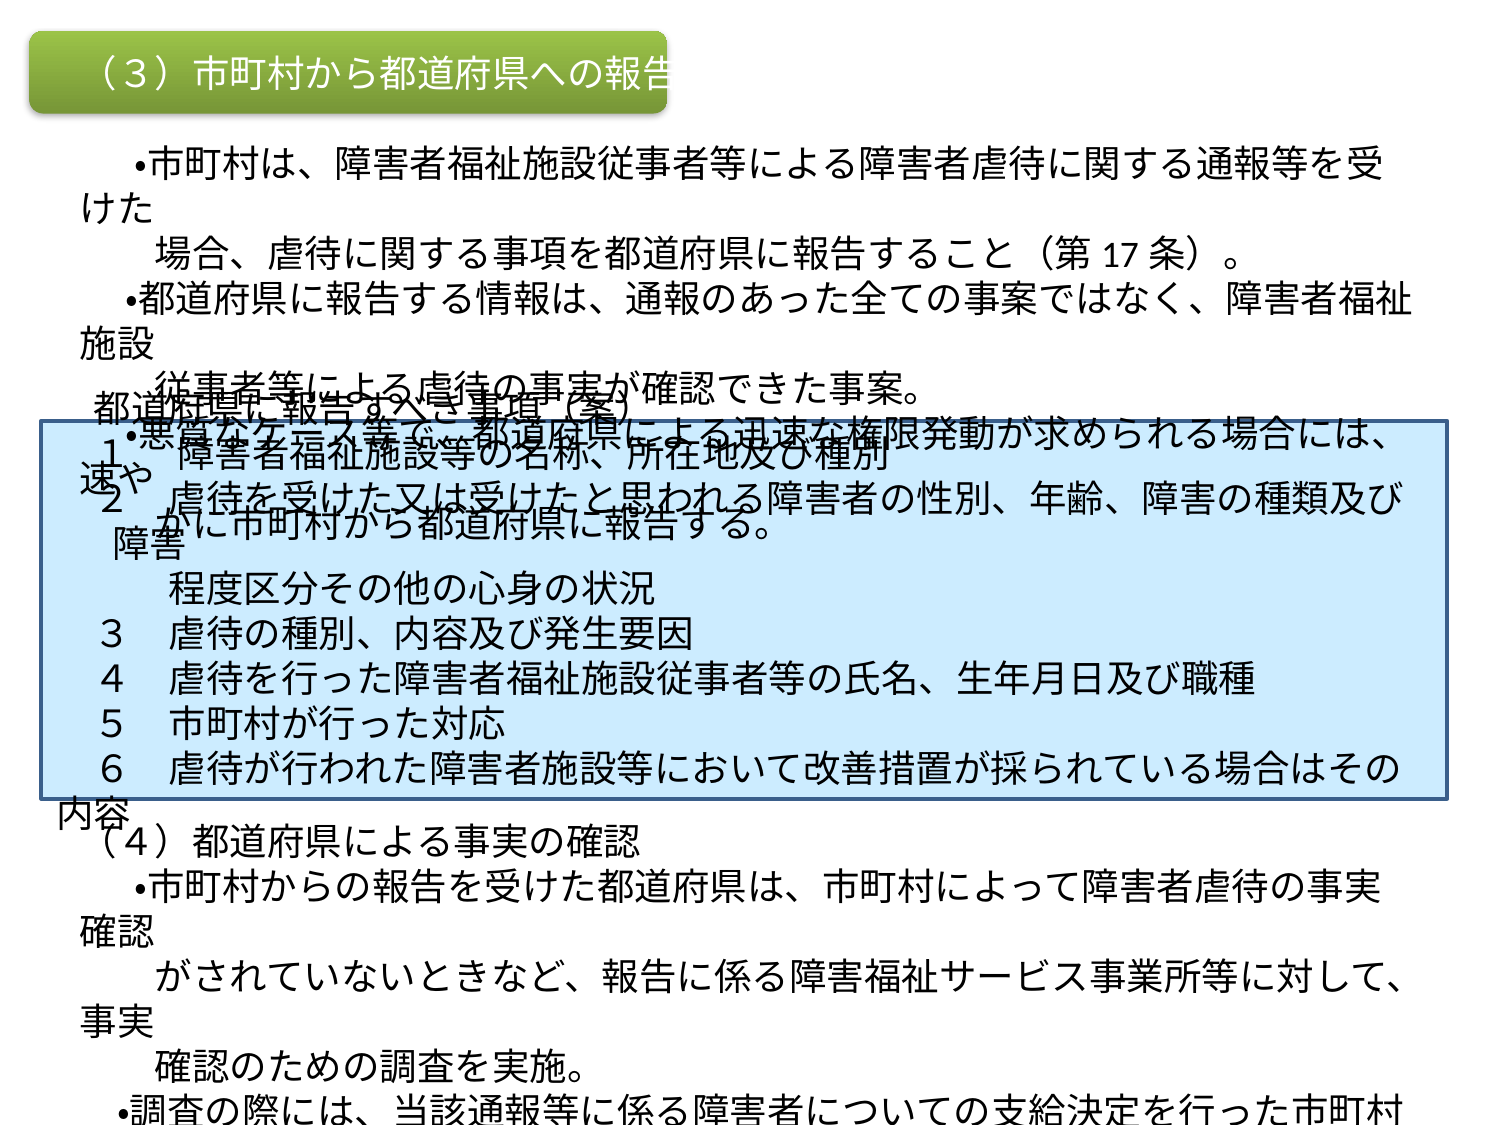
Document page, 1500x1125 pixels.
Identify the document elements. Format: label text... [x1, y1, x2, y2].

text_box 都道府県に報告すべき事項（案） １ 障害者福祉施設等の名称、所在地及び種別 ２ 虐待を受けた又は受けたと思われる障害者の性別、年齢、障害の種類及び障害 程度区分その他の心身の状況 ３ 虐待の種別、内容及び発生要因 ４ 虐待を行った障害者福祉施設従事者等の氏名、生年月日及び職種 ５ 市町村が行った対応 ６ 虐待が行われた障害者施設等において改善措置が採られている場合はその内容 [39, 419, 1449, 801]
text_box [29, 30, 667, 114]
text_box （４）都道府県による事実の確認 ・市町村からの報告を受けた都道府県は、市町村によって障害者虐待の事実確認 がされていないときなど、報告に係る障害福祉サービス事業所等に対して、事実 確認のための調査を実施。 ・調査の際には、当該通報等に係る障害者についての支給決定を行った市町村に 調査への同行を依頼するなど連携して対応。 [64, 810, 1424, 1125]
text_box （３）市町村から都道府県への報告 ・市町村は、障害者福祉施設従事者等による障害者虐待に関する通報等を受けた 場合、虐待に関する事項を都道府県に報告すること（第17条）。 ・都道府県に報告する情報は、通報のあった全ての事案ではなく、障害者福祉施設 従事者等による虐待の事実が確認できた事案。 ・悪質なケース等で、都道府県による迅速な権限発動が求められる場合には、速や かに市町村から都道府県に報告する。 [64, 42, 1436, 553]
